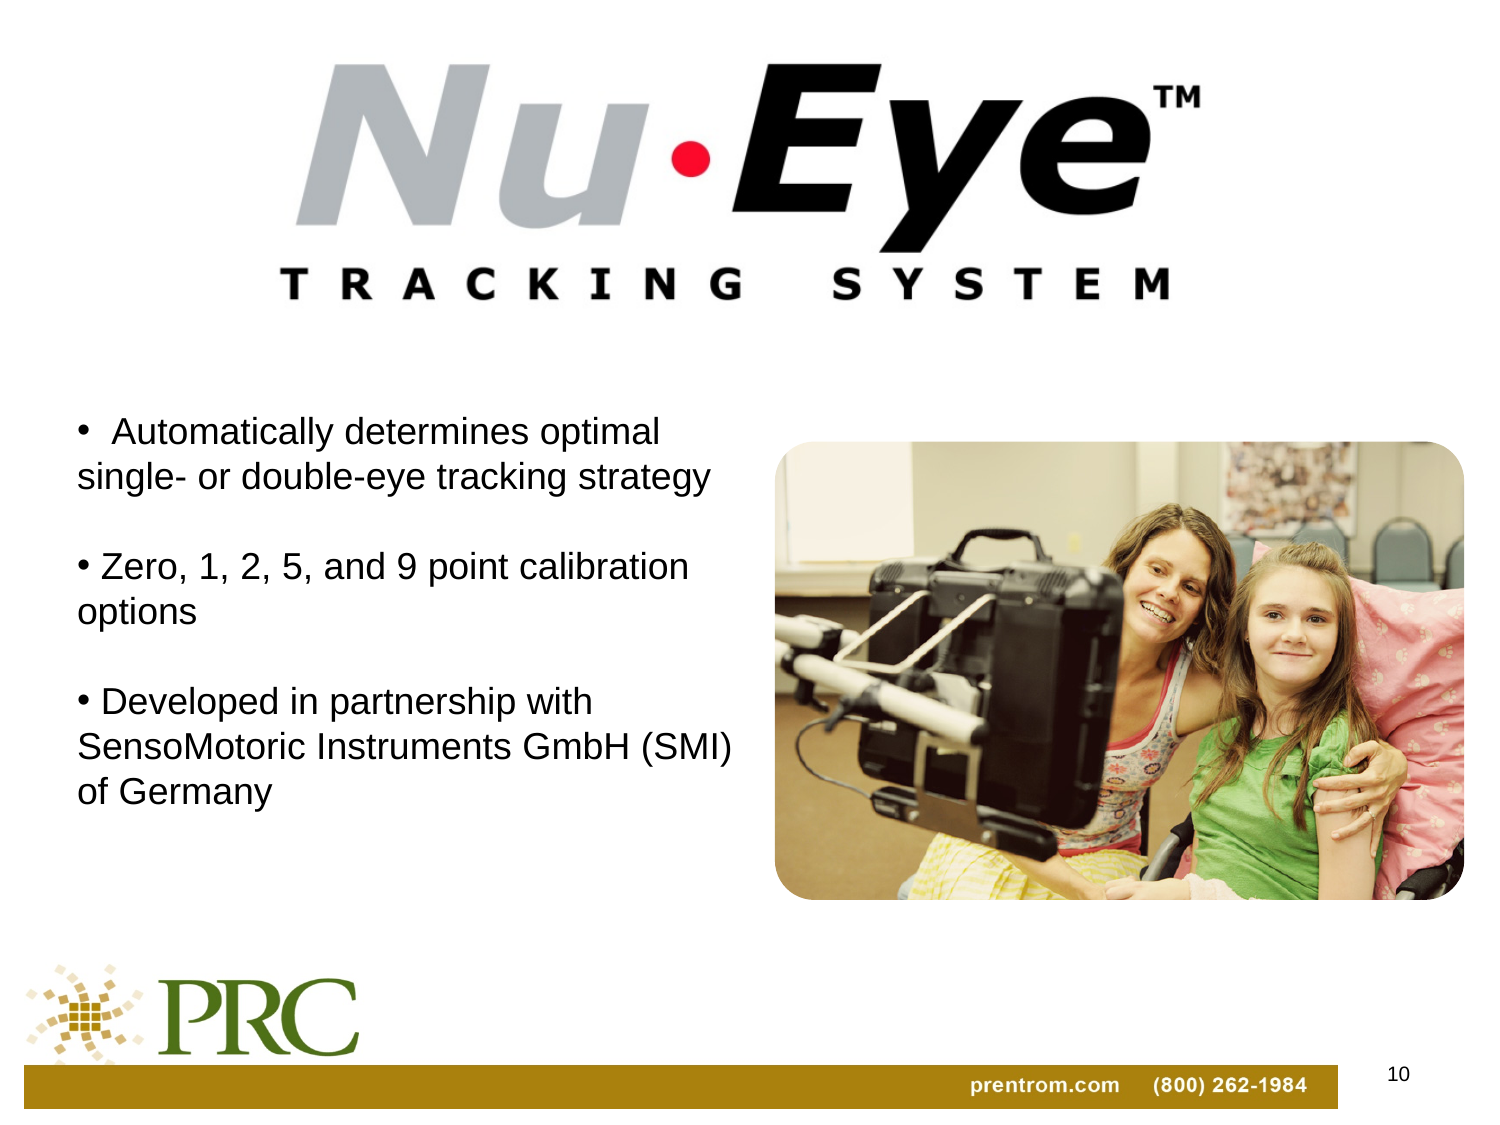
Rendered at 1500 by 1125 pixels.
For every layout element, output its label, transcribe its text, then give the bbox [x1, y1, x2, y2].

slide_number 10 [1299, 1052, 1426, 1113]
picture [249, 37, 1231, 351]
text_box Automatically determines optimal single- or double-eye tracking strategy Zero, 1, 2, 5, and 9 point calibration options Developed in partnership with SensoMotoric Instruments GmbH (SMI) of Germany [62, 399, 750, 865]
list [774, 441, 1465, 901]
picture [24, 962, 1338, 1109]
